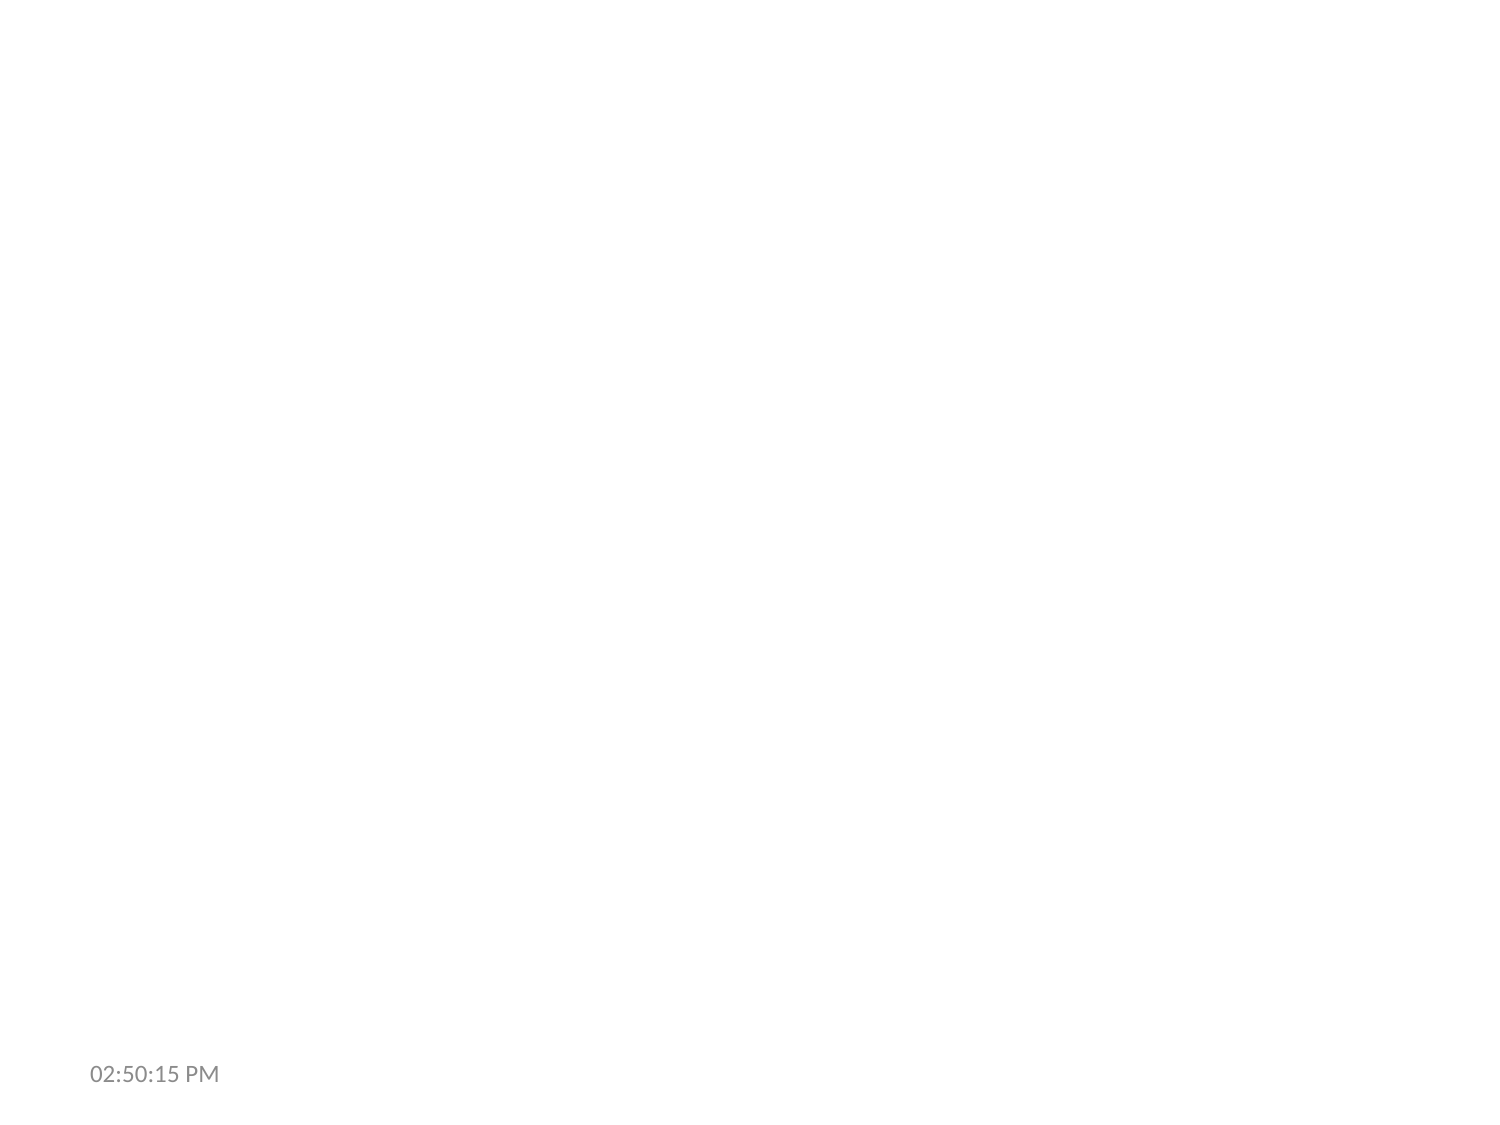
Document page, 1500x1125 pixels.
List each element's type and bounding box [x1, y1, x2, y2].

slide_number [75, 1042, 425, 1103]
